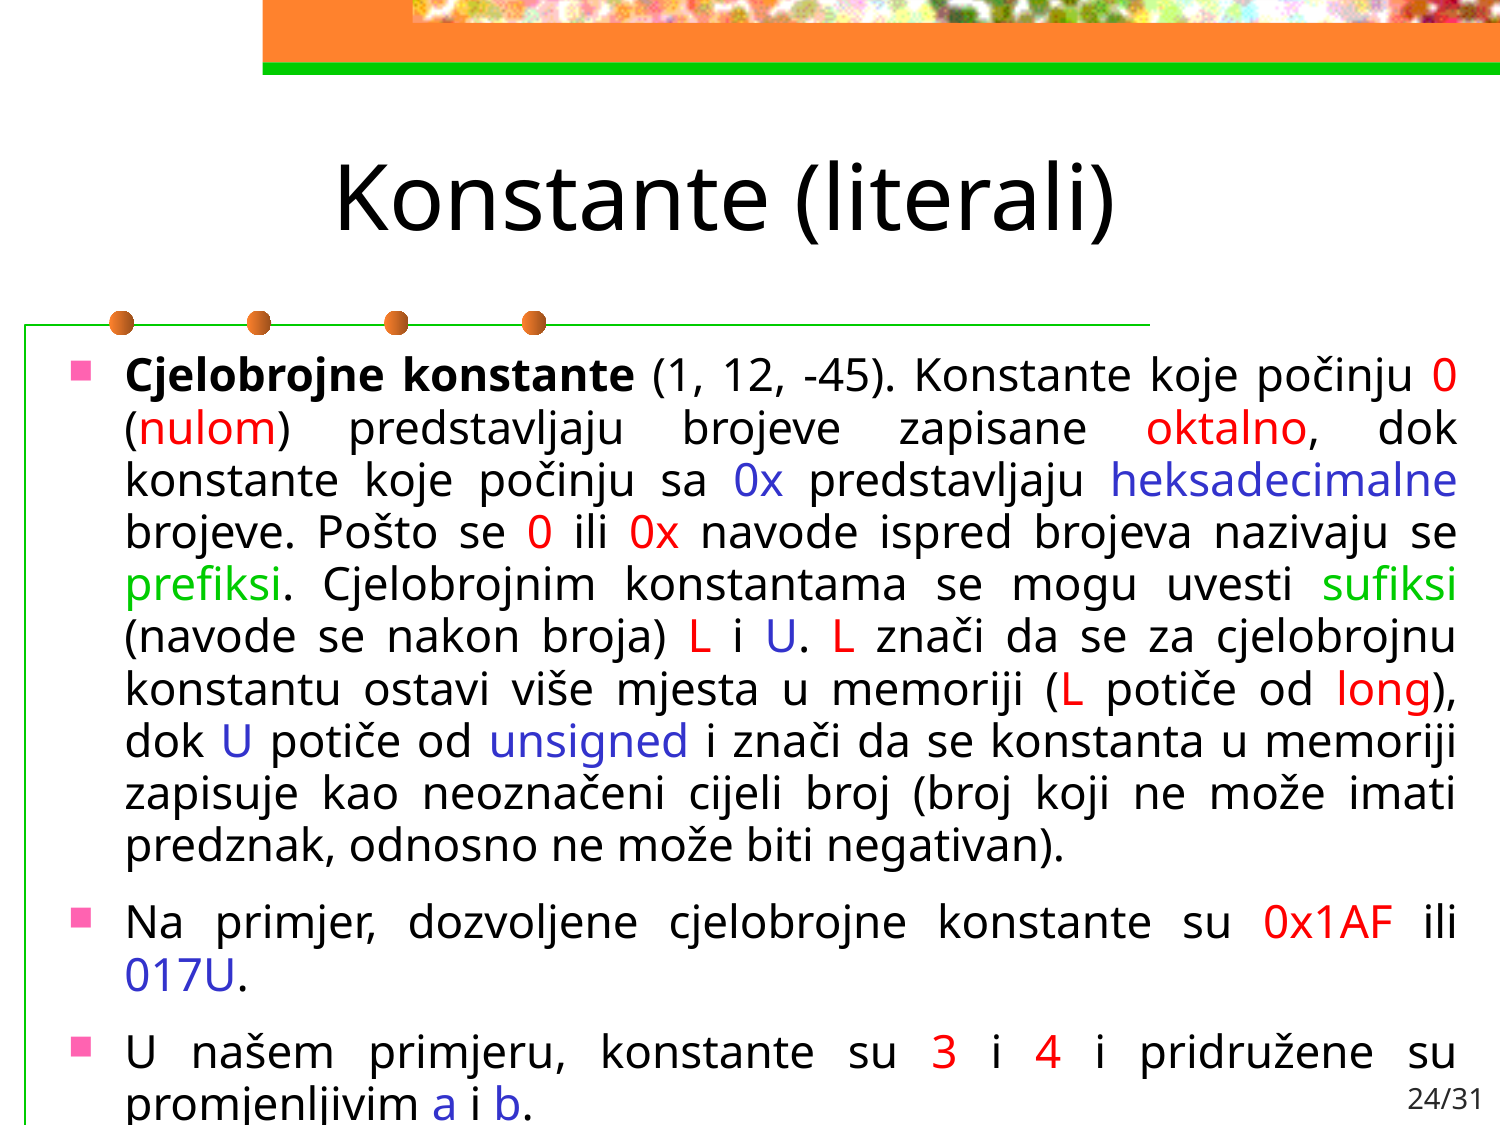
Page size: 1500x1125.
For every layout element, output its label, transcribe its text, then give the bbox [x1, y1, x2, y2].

list Cjelobrojne konstante (1, 12, -45). Konstante koje počinju 0 (nulom) predstavljaju brojeve zapisane oktalno, dok konstante koje počinju sa 0x predstavljaju heksadecimalne brojeve. Pošto se 0 ili 0x navode ispred brojeva nazivaju se prefiksi. Cjelobrojnim konstantama se mogu uvesti sufiksi (navode se nakon broja) L i U. L znači da se za cjelobrojnu konstantu ostavi više mjesta u memoriji (L potiče od long), dok U potiče od unsigned i znači da se konstanta u memoriji zapisuje kao neoznačeni cijeli broj (broj koji ne može imati predznak, odnosno ne može biti negativan). Na primjer, dozvoljene cjelobrojne konstante su 0x1AF ili 017U. U našem primjeru, konstante su 3 i 4 i pridružene su promjenljivim a i b. [53, 342, 1473, 1118]
text_box 24/31 [1374, 1072, 1500, 1123]
picture [412, 0, 1500, 23]
title Konstante (literali) [87, 99, 1363, 288]
